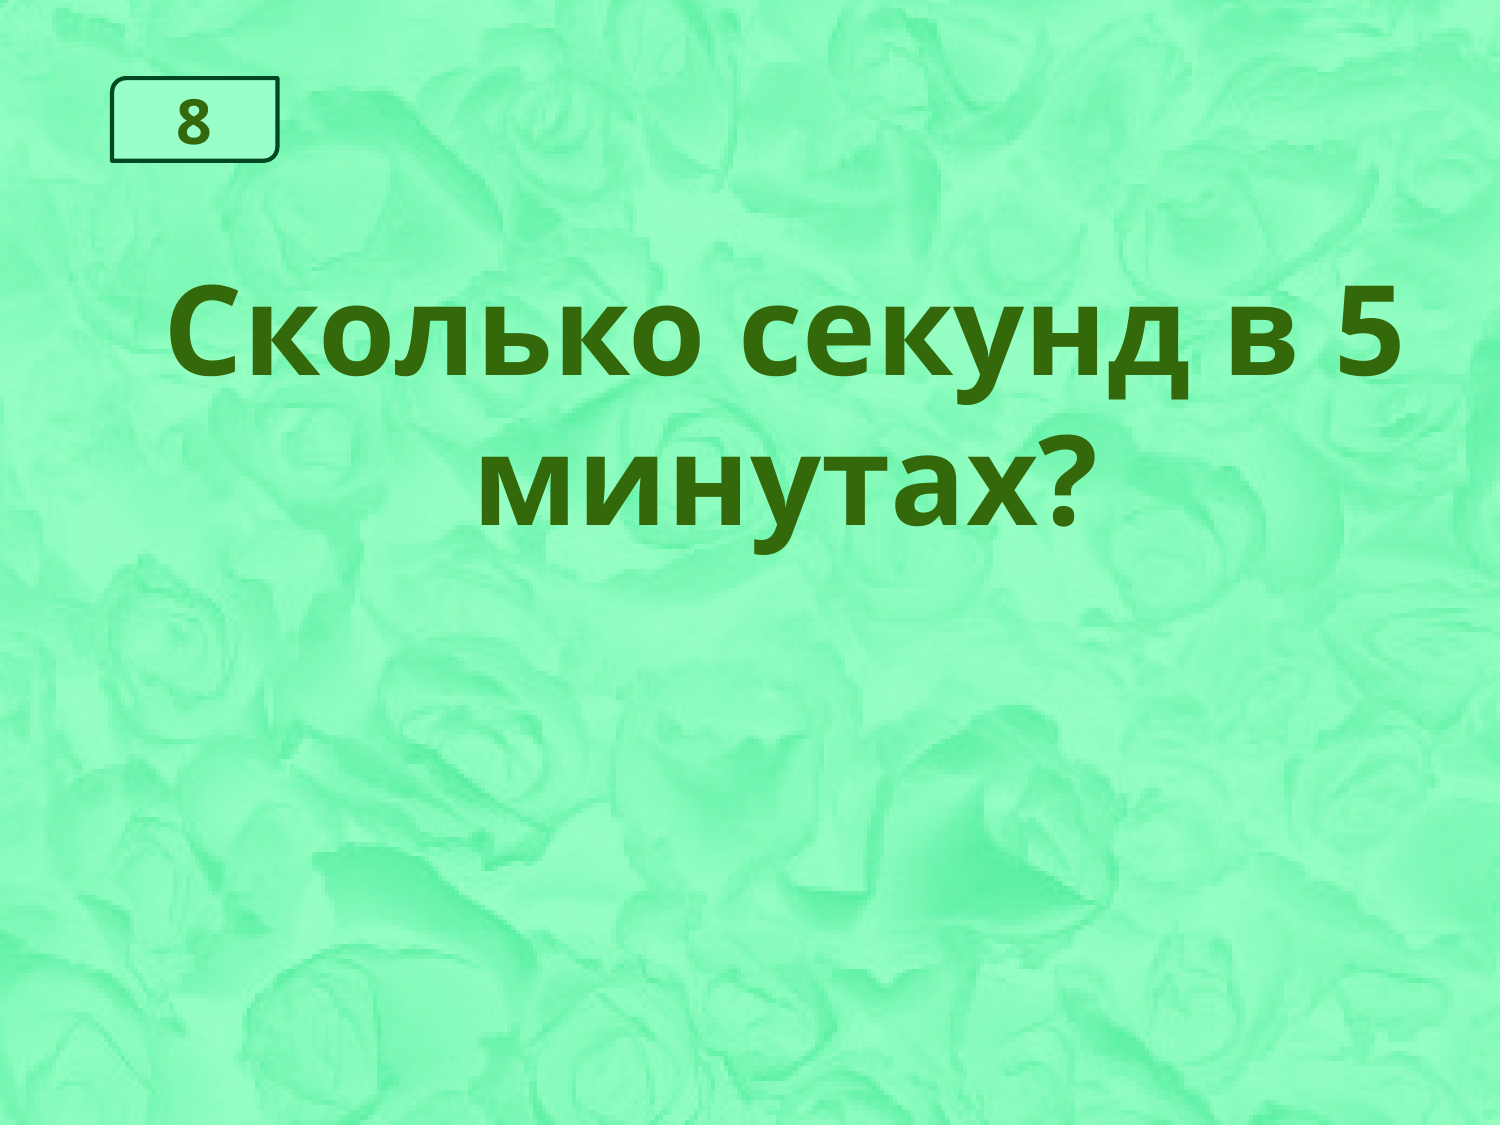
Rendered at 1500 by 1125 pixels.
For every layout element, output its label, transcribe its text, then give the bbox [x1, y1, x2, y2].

text_box Сколько секунд в 5 минутах? [123, 243, 1447, 559]
text_box 8 [109, 76, 280, 163]
